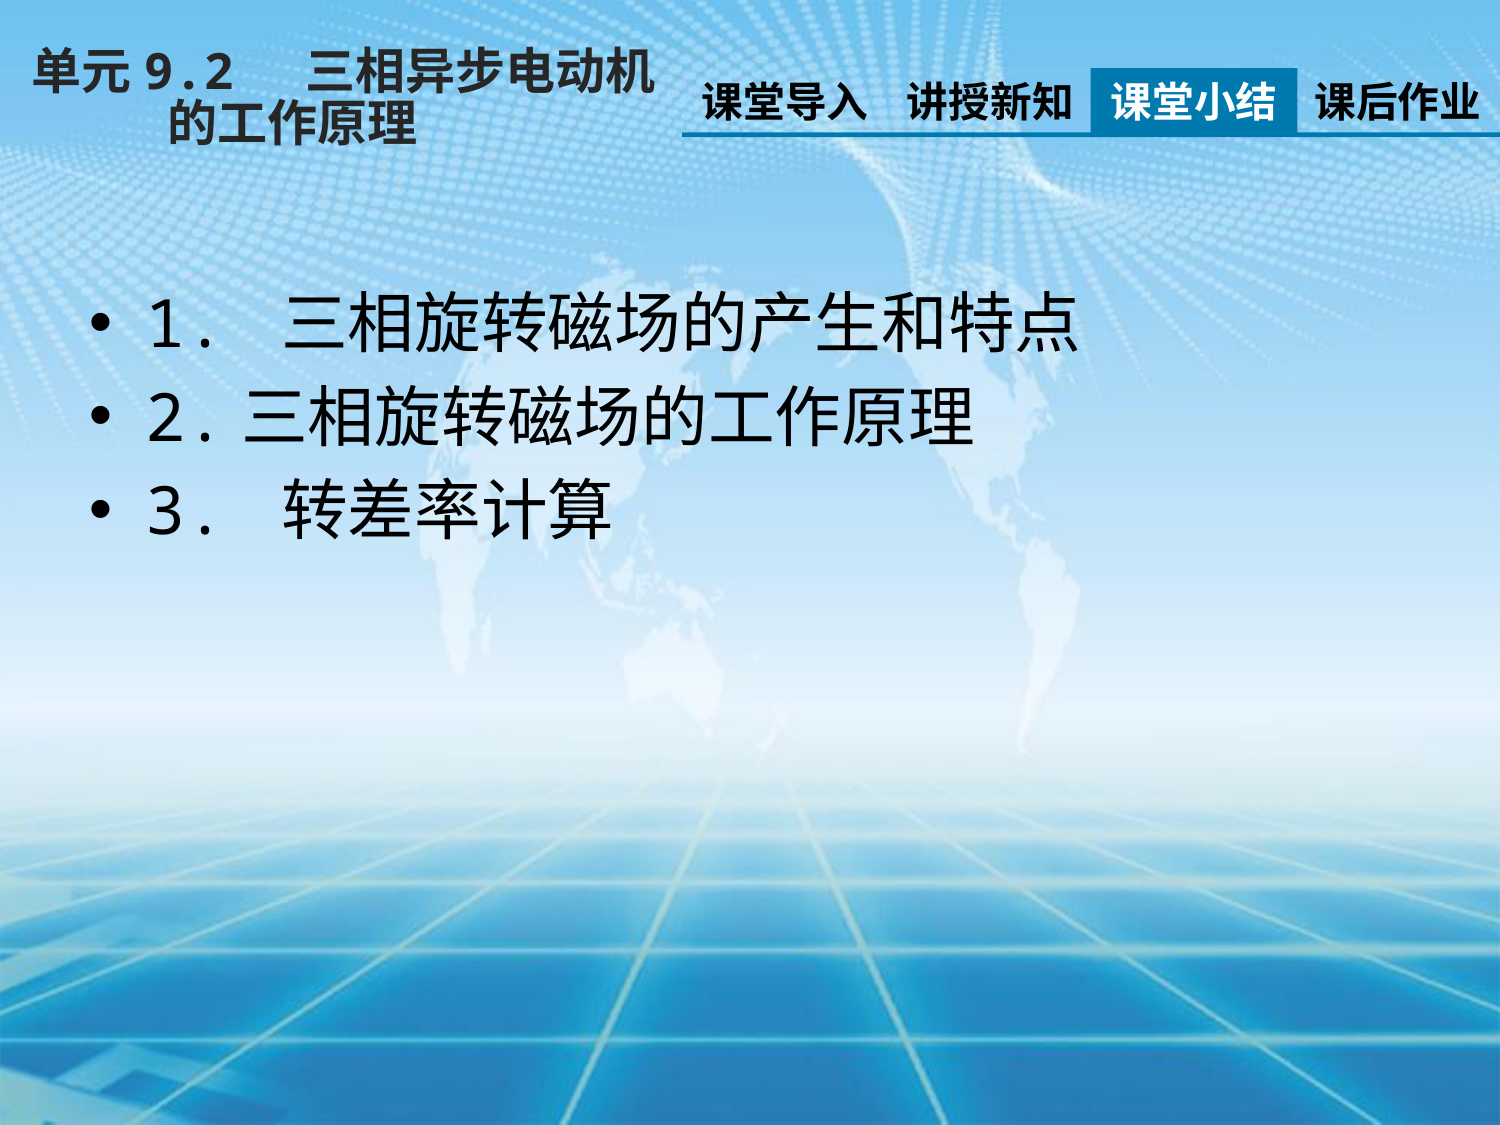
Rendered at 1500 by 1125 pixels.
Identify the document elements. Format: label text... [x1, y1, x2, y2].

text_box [16, 39, 1500, 160]
picture [0, 0, 1500, 1125]
text_box 1. 三相旋转磁场的产生和特点 2.三相旋转磁场的工作原理 3. 转差率计算 [74, 273, 1425, 1017]
